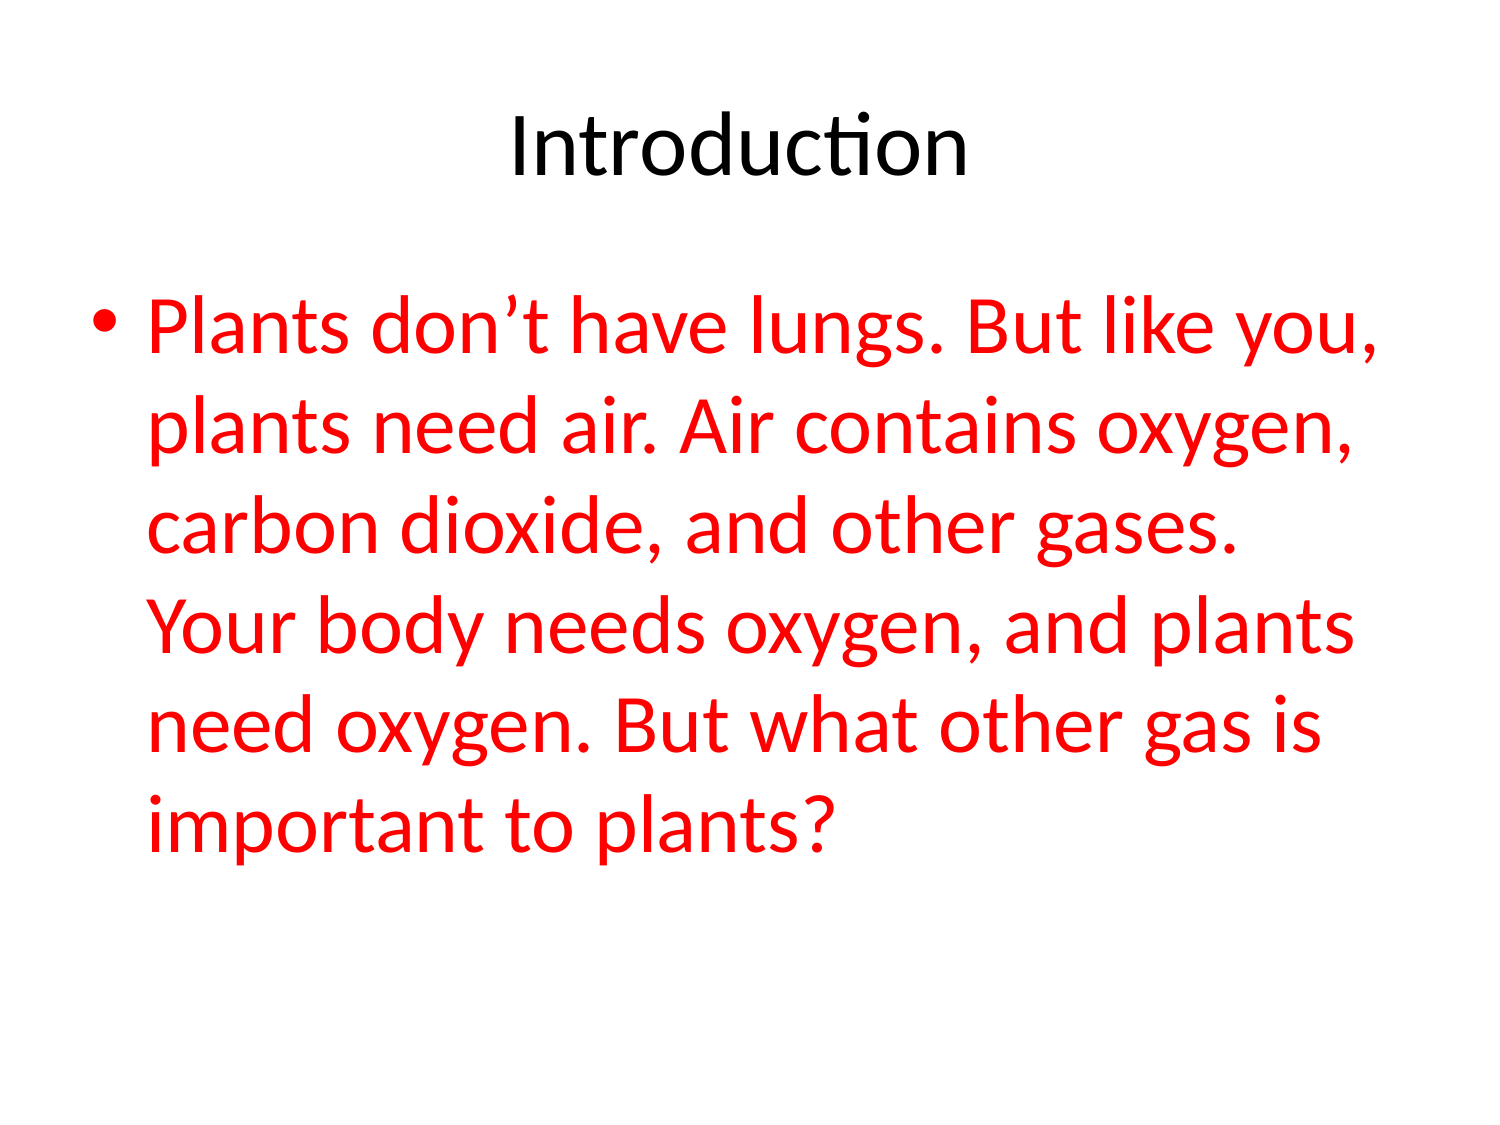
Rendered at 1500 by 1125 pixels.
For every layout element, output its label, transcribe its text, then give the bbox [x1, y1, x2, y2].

list Plants don’t have lungs. But like you, plants need air. Air contains oxygen, carbon dioxide, and other gases. Your body needs oxygen, and plants need oxygen. But what other gas is important to plants? [75, 262, 1425, 1005]
title Introduction [75, 45, 1425, 233]
